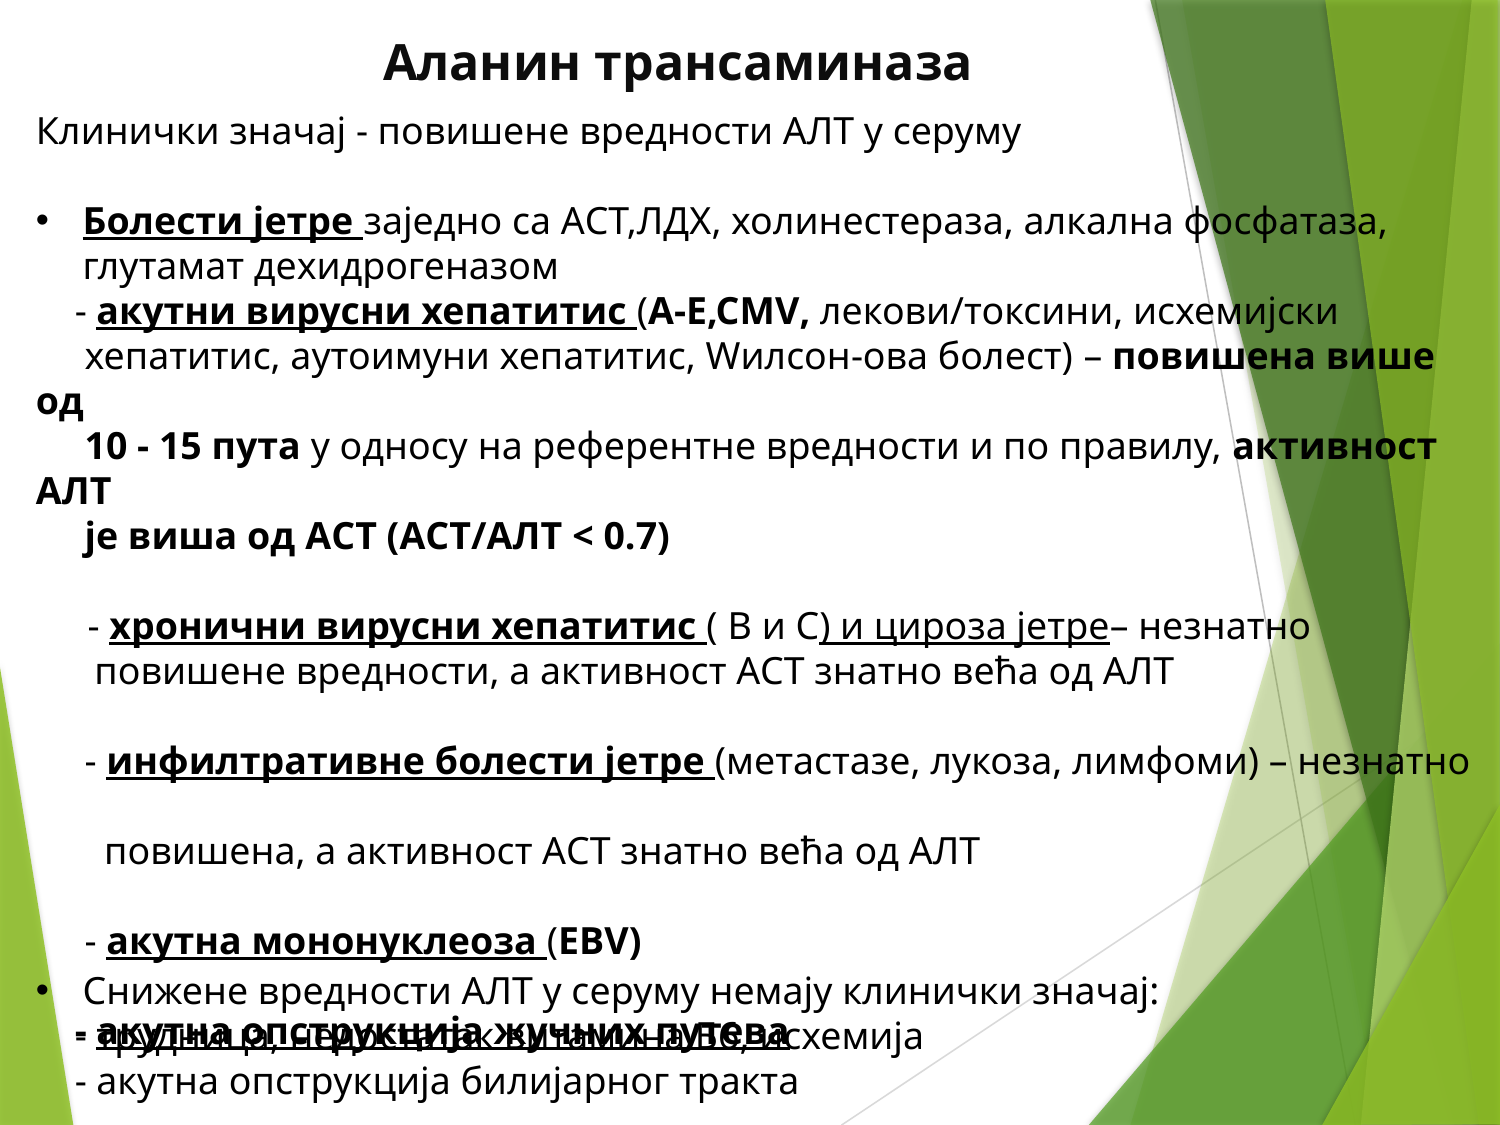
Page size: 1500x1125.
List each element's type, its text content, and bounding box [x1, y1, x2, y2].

text_box Аланин трансаминаза [368, 23, 989, 99]
text_box Клинички значај - повишене вредности АЛТ у серуму Болести јетре заједно са АСТ,ЛДХ, холинестераза, алкална фосфатаза, глутамат дехидрогеназом - акутни вирусни хепатитис (A-E,CMV, лекови/токсини, исхемијски хепатитис, аутоимуни хепатитис, Wилсон-ова болест) – повишена више од 10 - 15 пута у односу на референтне вредности и по правилу, активност AЛT је виша од AСT (АСТ/АЛТ < 0.7) - хронични вирусни хепатитис ( B и C) и цироза јетре– незнатно повишене вредности, а активност АСТ знатно већа од АЛТ - инфилтративне болести јетре (метастазе, лукоза, лимфоми) – незнатно повишена, а активност АСТ знатно већа од АЛТ - акутна мононуклеоза (EBV) - акутна опструкција жучних путева [21, 99, 1500, 1125]
text_box Снижене вредности АЛТ у серуму немају клинички значај: - трудница, недостатак витамина Б6, исхемија - акутна опструкција билијарног тракта [21, 959, 1405, 1125]
